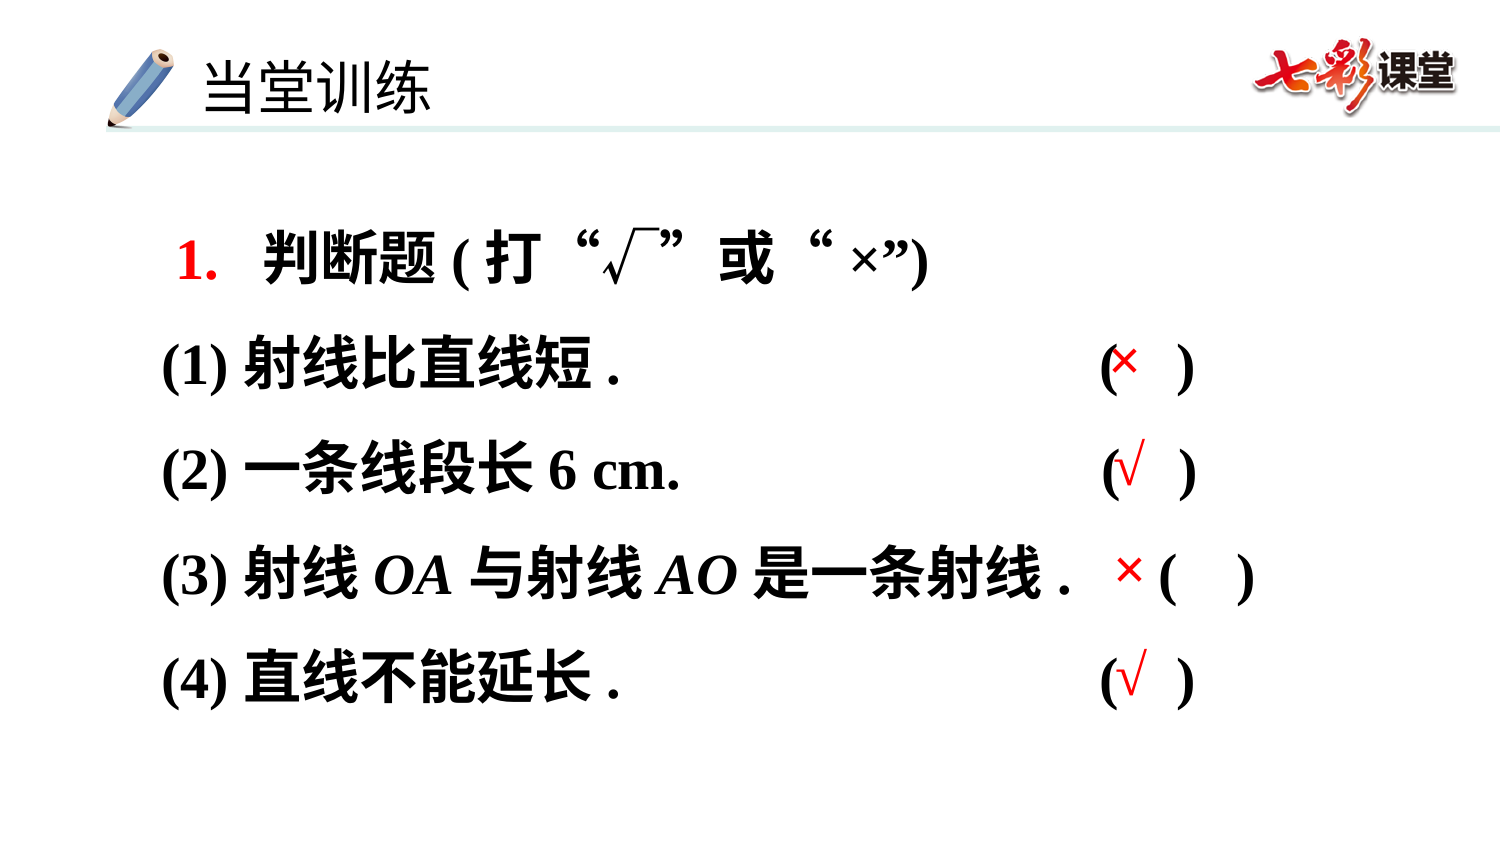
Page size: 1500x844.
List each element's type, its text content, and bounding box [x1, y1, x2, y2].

picture [100, 32, 181, 146]
text_box × [1029, 523, 1232, 609]
picture [1249, 32, 1461, 118]
text_box 1. 判断题(打“√”或“×”) (1)射线比直线短. ( ) (2)一条线段长6 cm. ( ) (3)射线OA与射线AO是一条射线. ( ) (4)直线不能延长. ( ) [146, 178, 1301, 719]
text_box √ [1028, 419, 1230, 505]
text_box √ [1030, 629, 1232, 715]
text_box × [1024, 314, 1226, 400]
